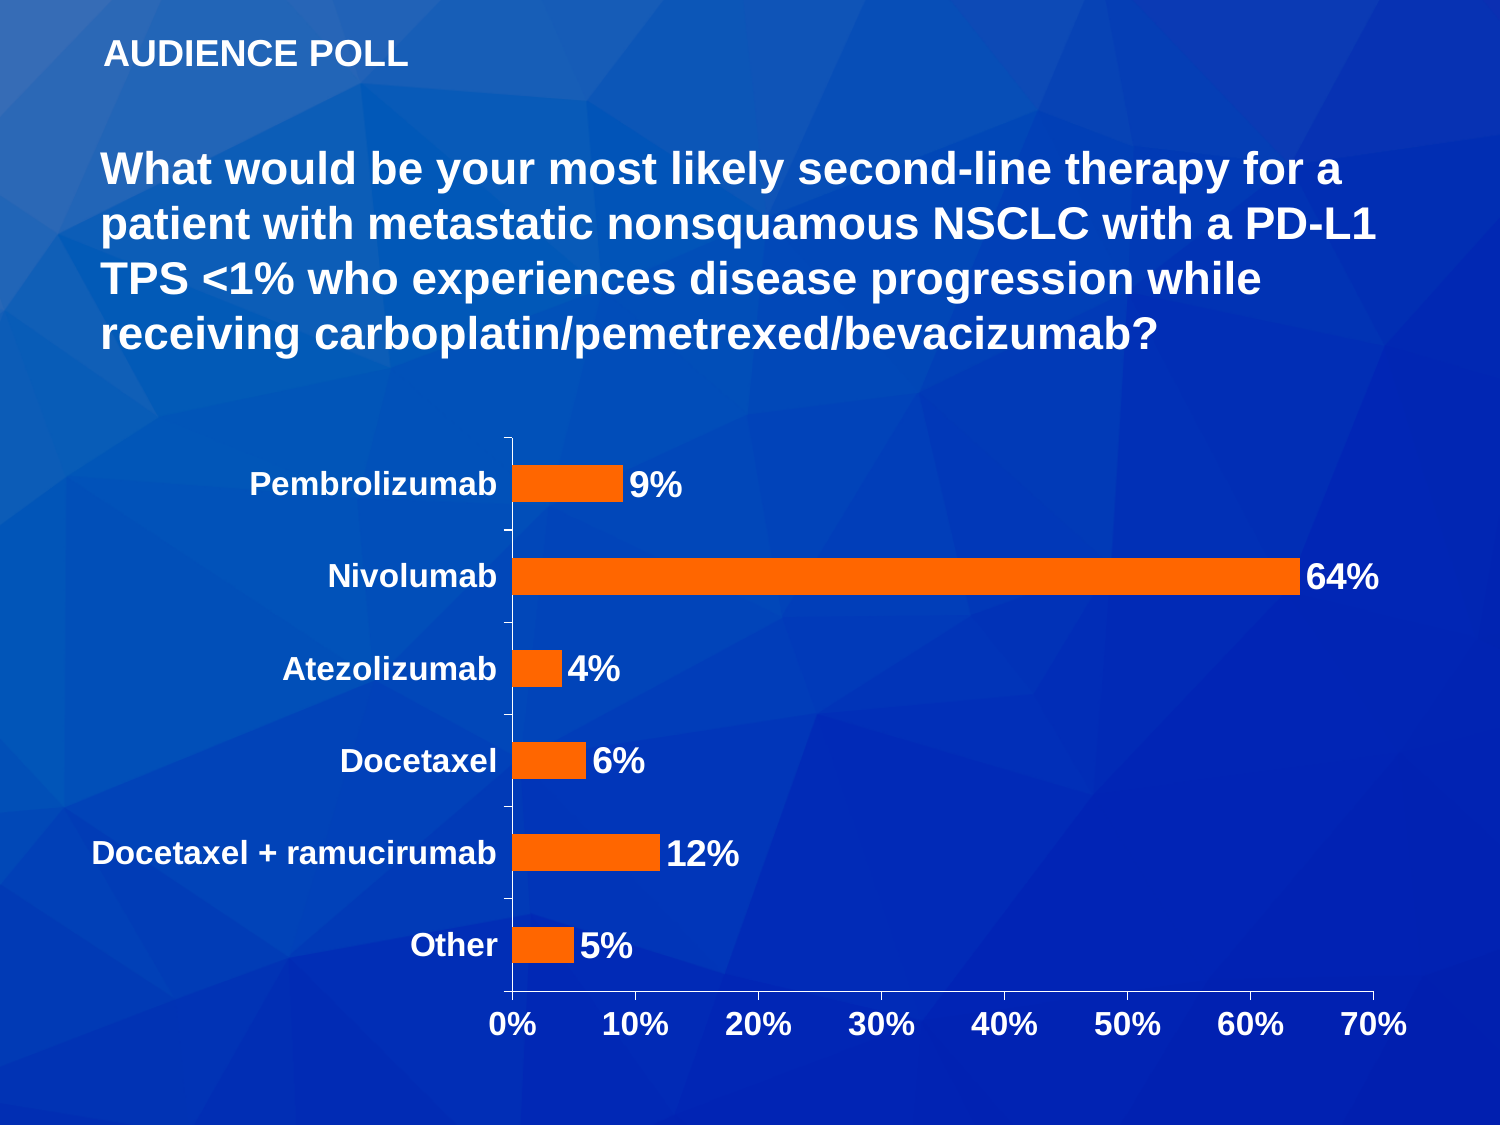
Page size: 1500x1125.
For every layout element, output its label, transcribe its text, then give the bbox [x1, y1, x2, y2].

chart [24, 407, 1426, 1074]
text_box AUDIENCE POLL [103, 29, 410, 75]
text_box What would be your most likely second-line therapy for a patient with metastatic nonsquamous NSCLC with a PD-L1 TPS <1% who experiences disease progression while receiving carboplatin/pemetrexed/bevacizumab? [85, 62, 1407, 406]
picture [0, 0, 1500, 1125]
